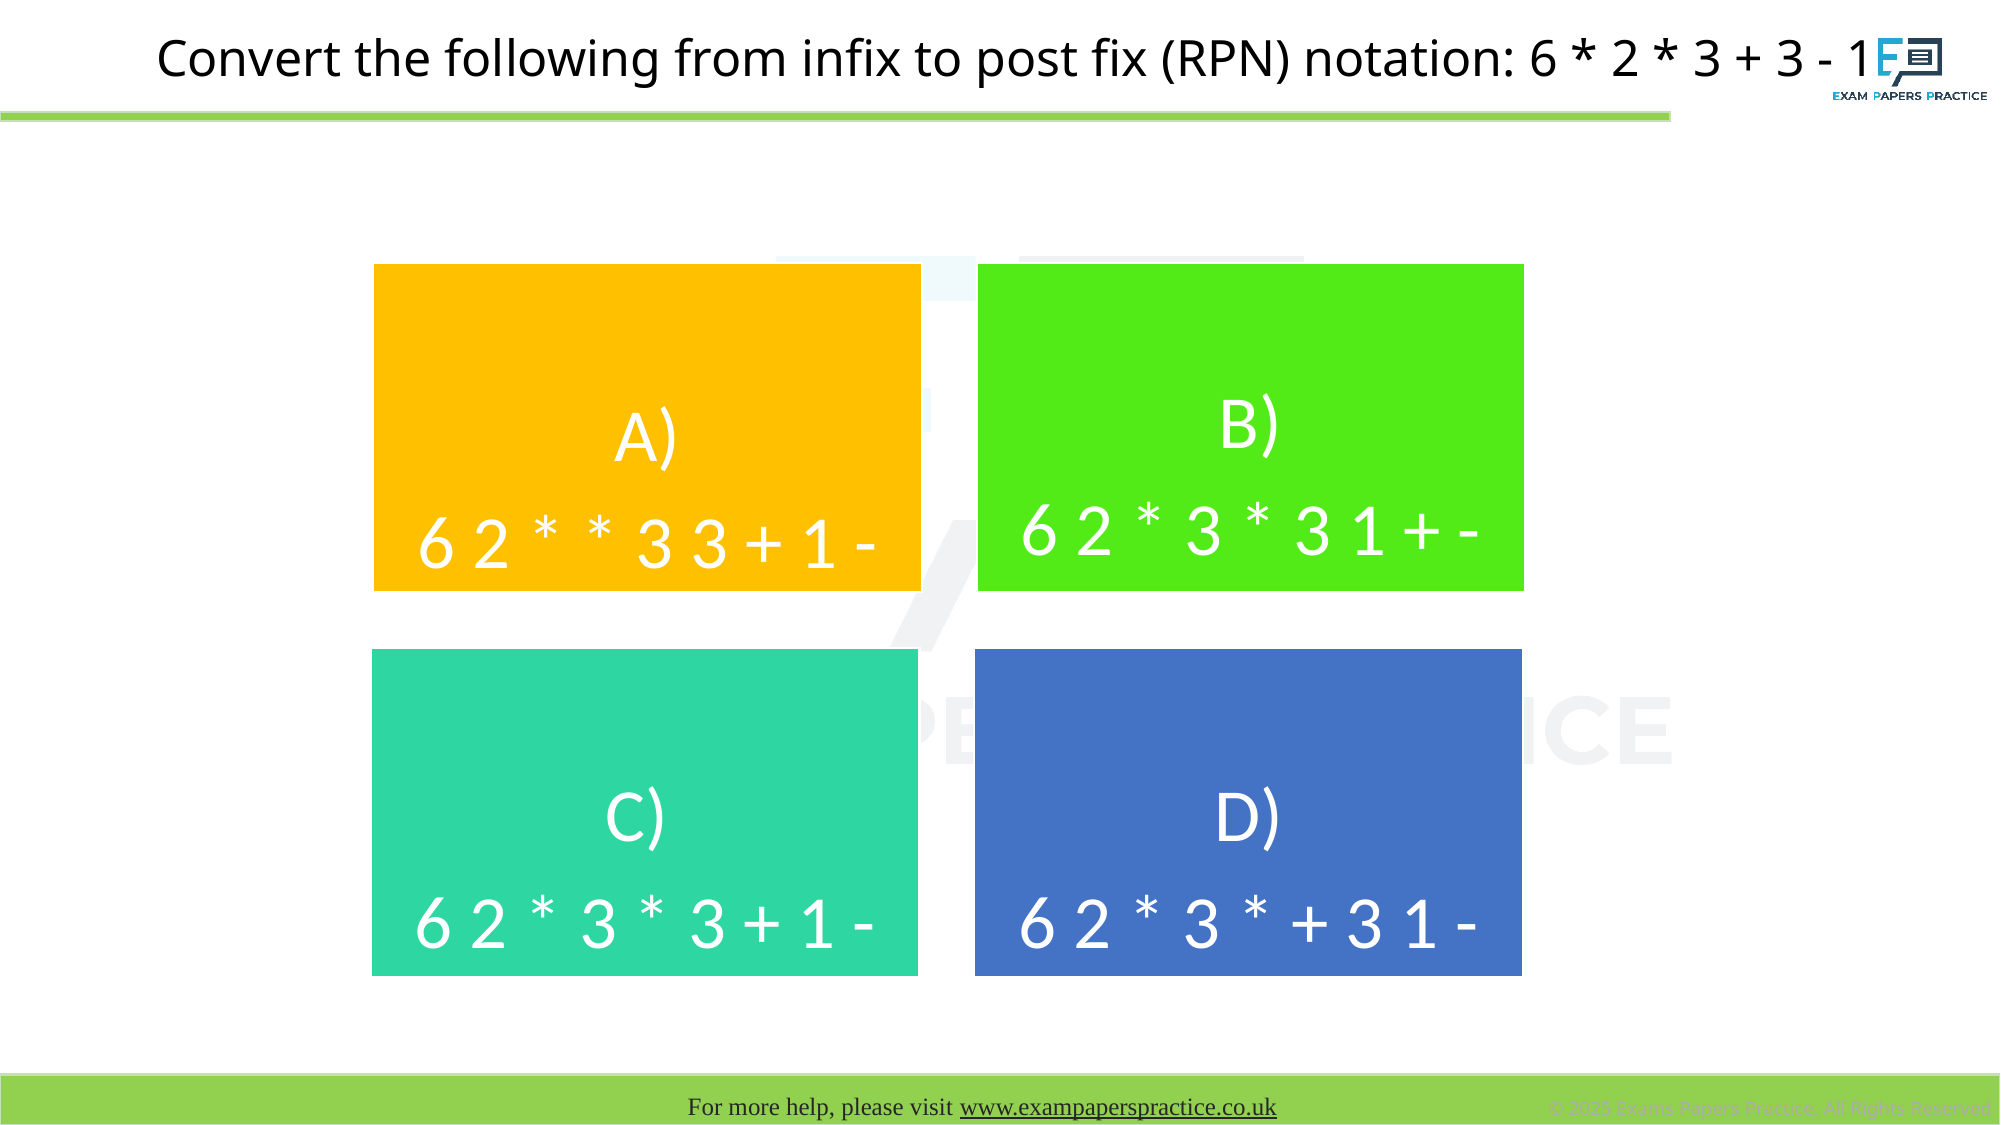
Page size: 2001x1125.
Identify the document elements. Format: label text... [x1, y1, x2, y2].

title Convert the following from infix to post fix (RPN) notation: 6 * 2 * 3 + 3 - 1 [141, 0, 1941, 169]
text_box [86, 262, 1812, 977]
